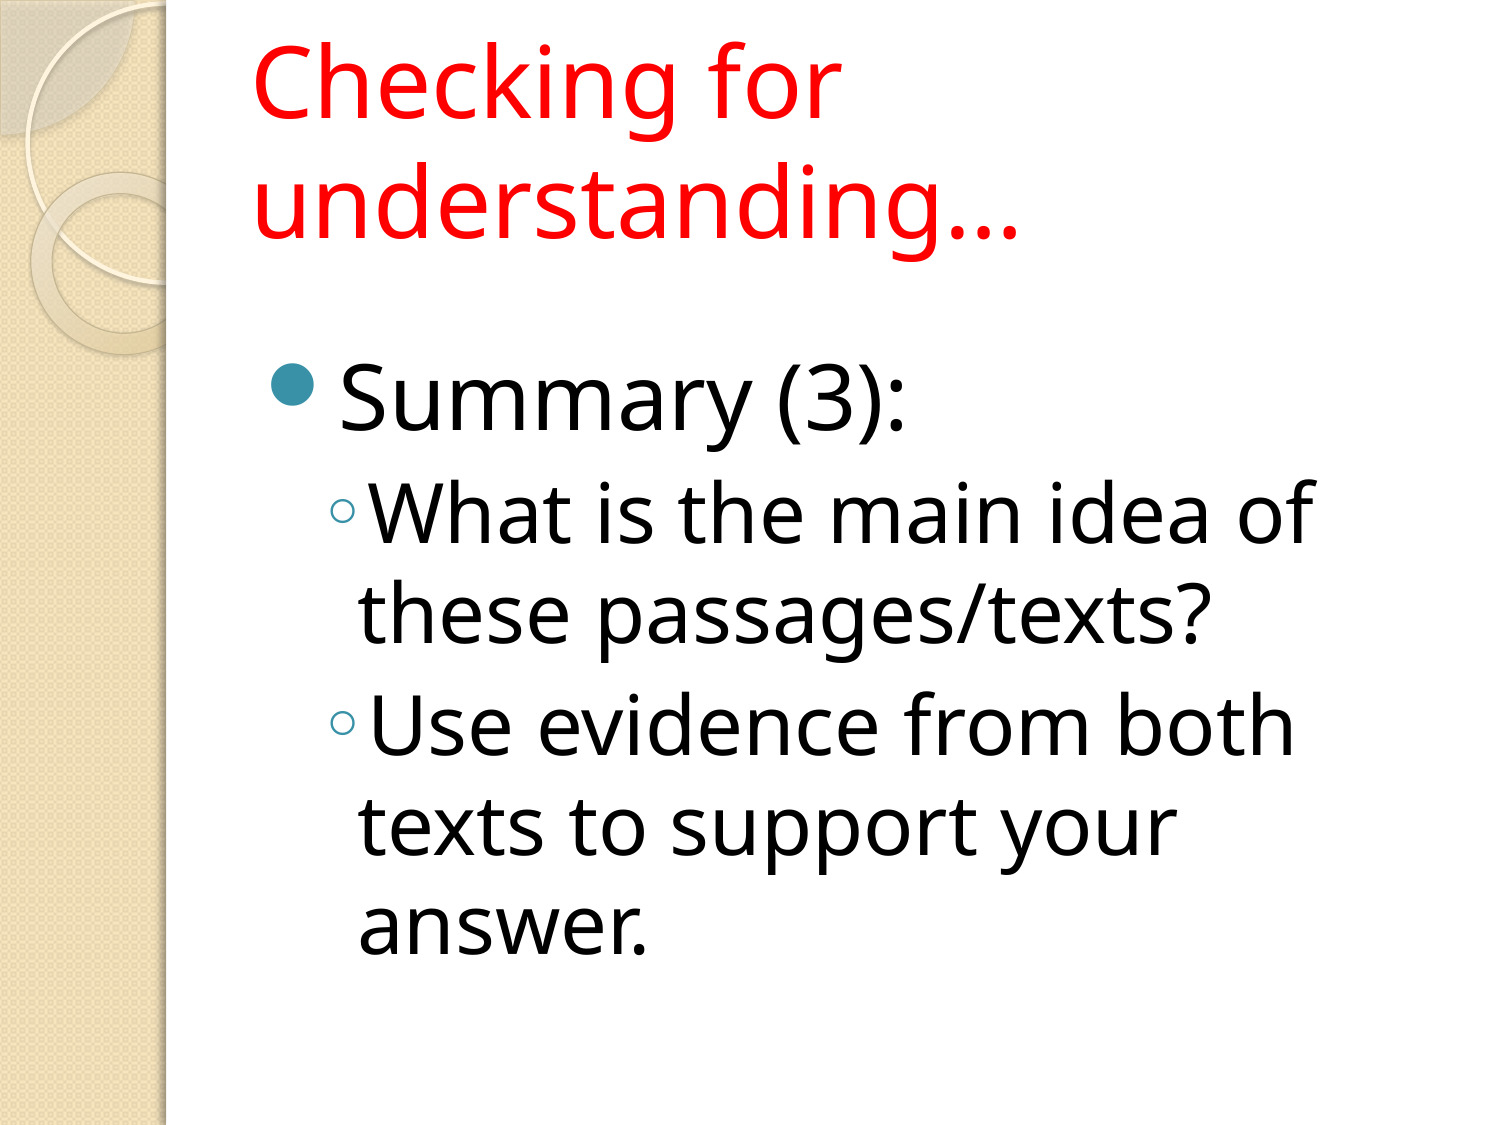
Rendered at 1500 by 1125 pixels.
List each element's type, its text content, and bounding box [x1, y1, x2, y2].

list Summary (3): What is the main idea of these passages/texts? Use evidence from both texts to support your answer. [237, 331, 1468, 1120]
title Checking for understanding… [235, 45, 1466, 233]
